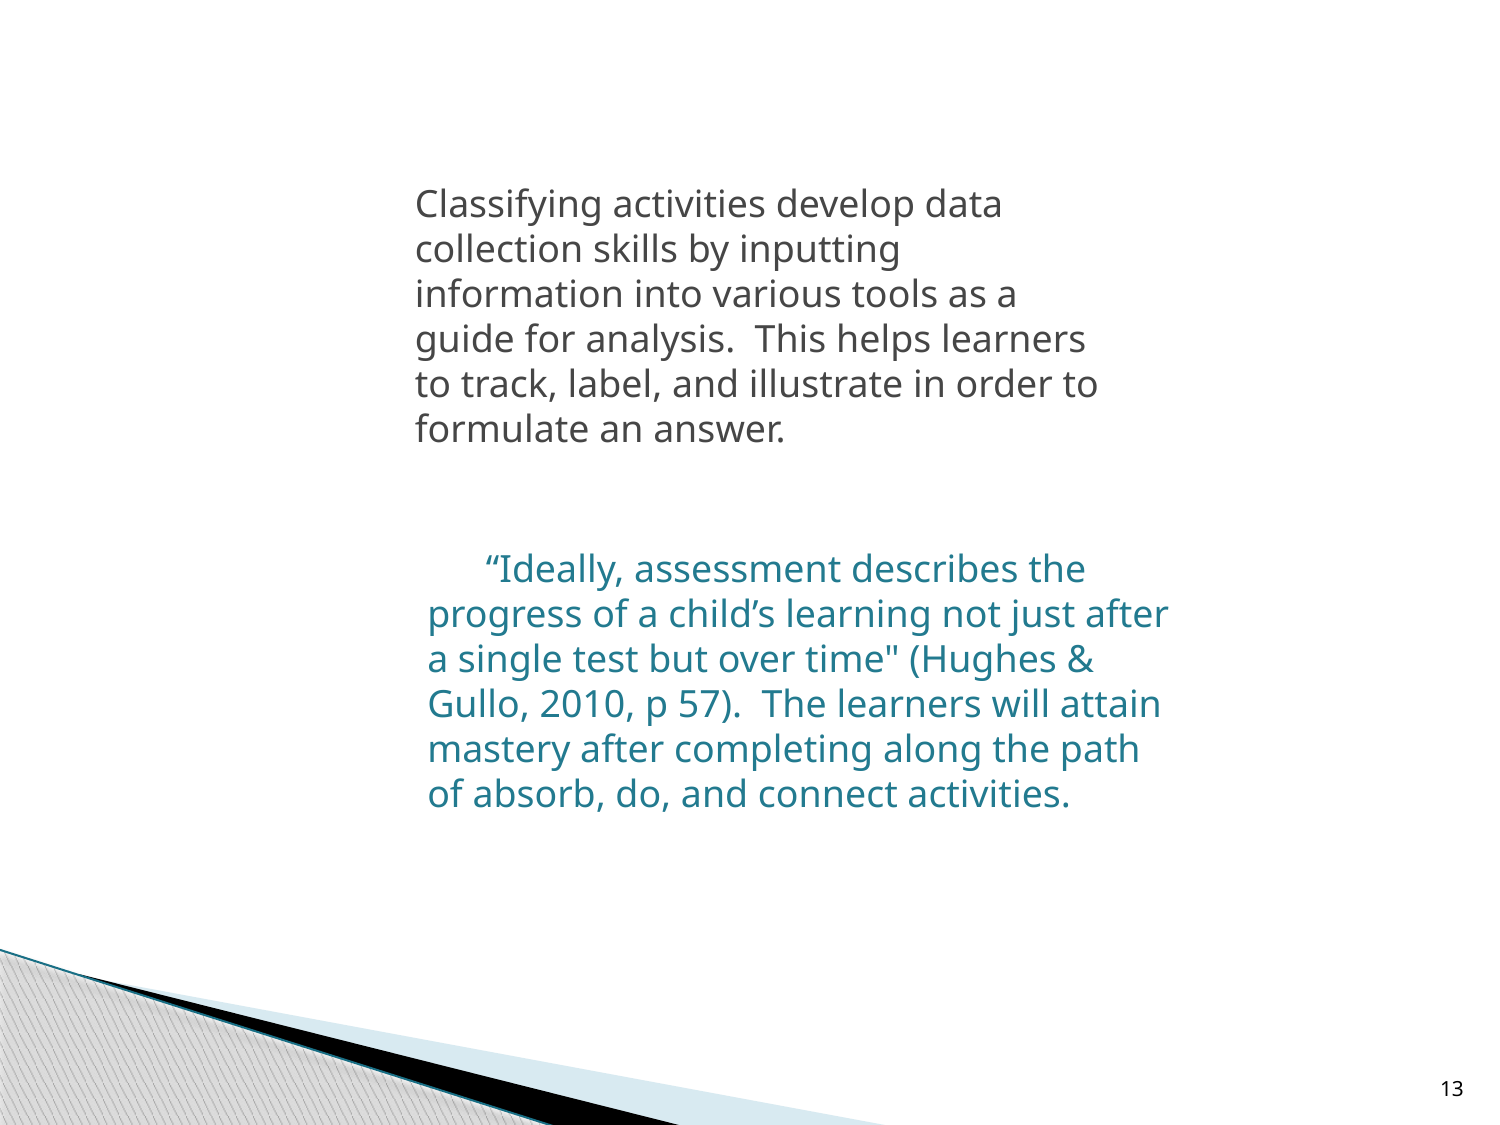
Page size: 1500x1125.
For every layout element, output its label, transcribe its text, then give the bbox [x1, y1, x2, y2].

text_box Classifying activities develop data collection skills by inputting information into various tools as a guide for analysis. This helps learners to track, label, and illustrate in order to formulate an answer. [400, 0, 1118, 458]
slide_number 13 [1418, 1051, 1479, 1112]
text_box “Ideally, assessment describes the progress of a child’s learning not just after a single test but over time" (Hughes & Gullo, 2010, p 57). The learners will attain mastery after completing along the path of absorb, do, and connect activities. [412, 537, 1201, 823]
